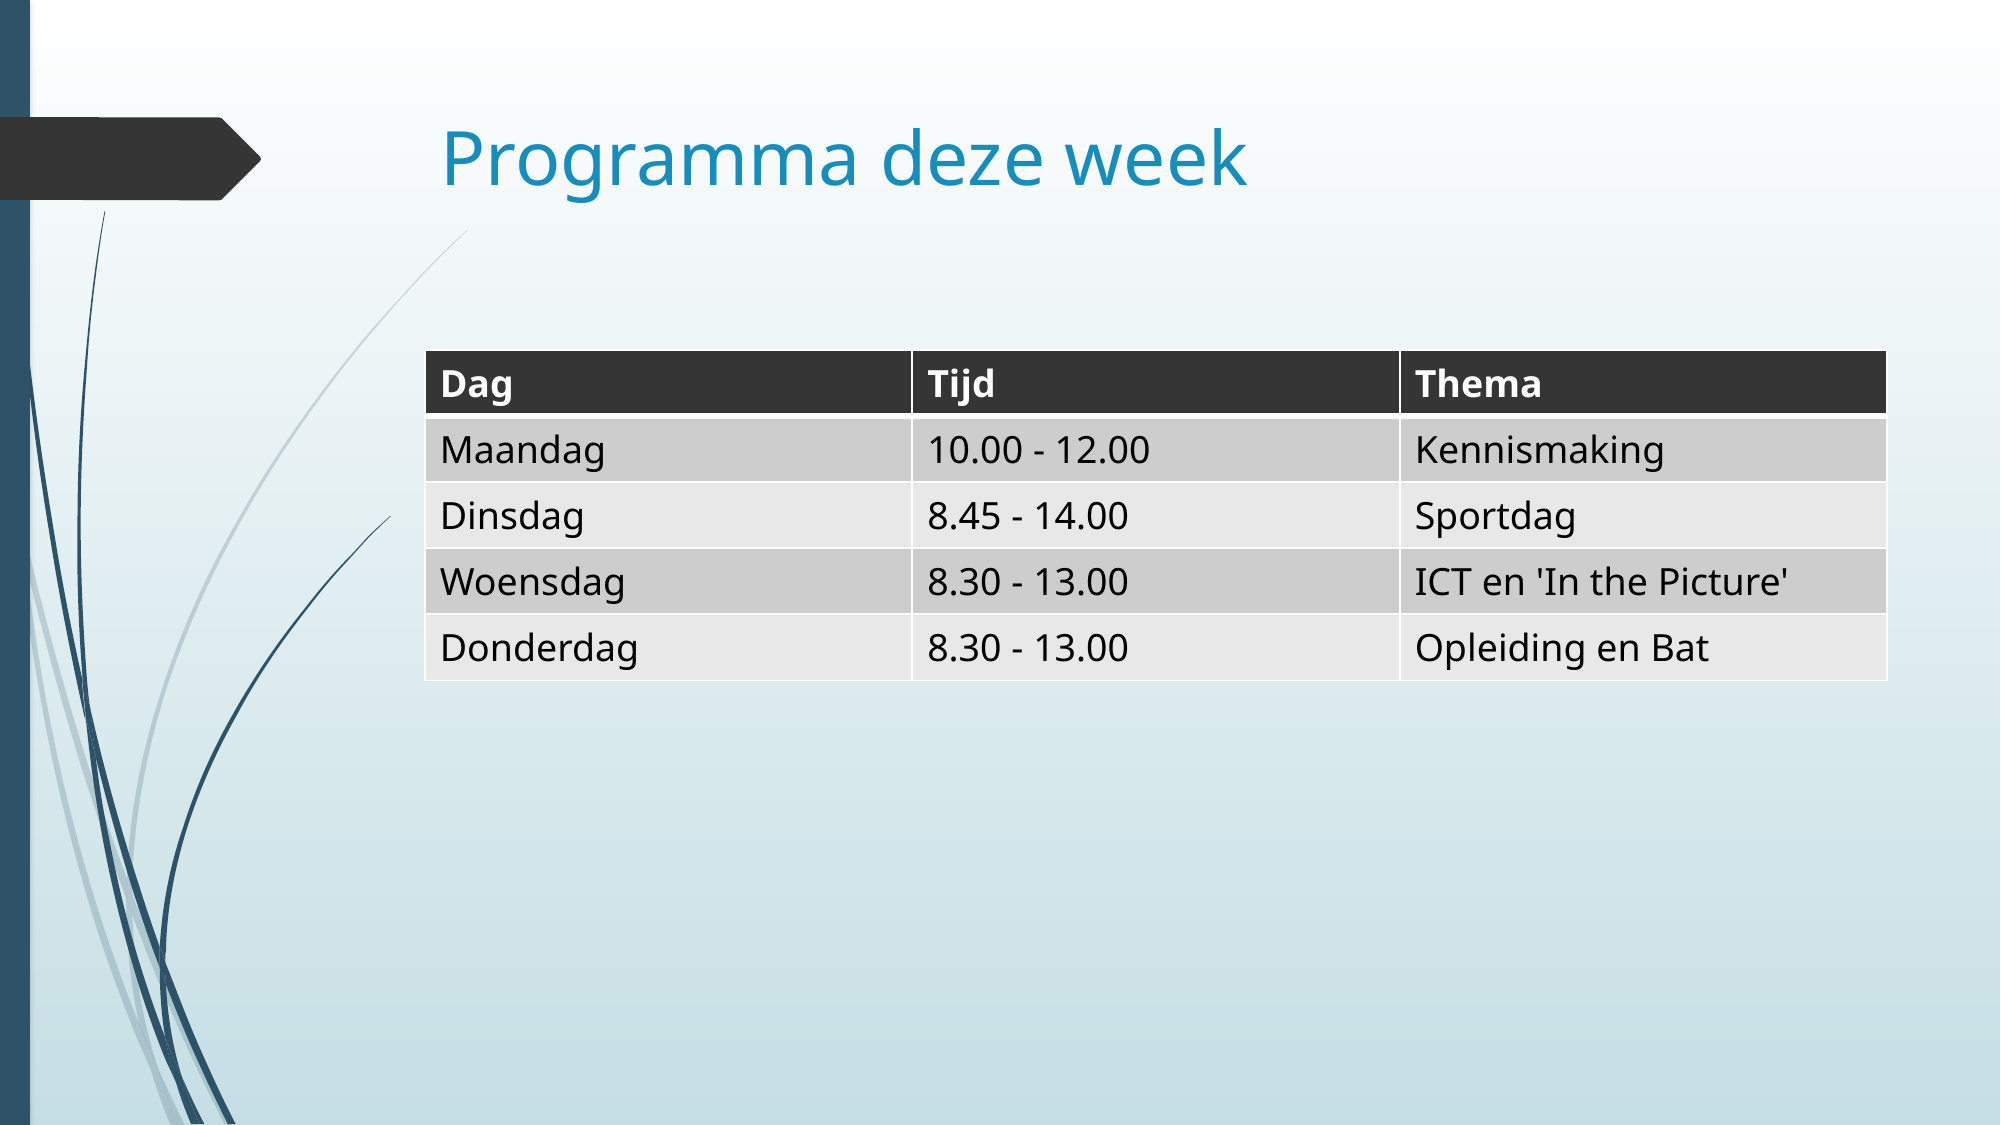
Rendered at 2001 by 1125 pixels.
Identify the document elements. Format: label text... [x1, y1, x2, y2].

table_cell Opleiding en Bat [1401, 615, 1886, 680]
table_cell 8.30 - 13.00 [913, 615, 1399, 680]
table_cell Woensdag [426, 549, 911, 613]
table_header Thema [1401, 351, 1886, 413]
table_header Dag [426, 351, 911, 413]
table_cell Kennismaking [1401, 419, 1886, 481]
table_cell 10.00 - 12.00 [913, 419, 1399, 481]
table_header Tijd [913, 351, 1399, 413]
table_cell 8.45 - 14.00 [913, 483, 1399, 547]
table_cell ICT en 'In the Picture' [1401, 549, 1886, 613]
title Programma deze week [425, 102, 1888, 313]
table_cell Donderdag [426, 615, 911, 680]
table_cell Dinsdag [426, 483, 911, 547]
table_cell Maandag [426, 419, 911, 481]
table_cell 8.30 - 13.00 [913, 549, 1399, 613]
table_cell Sportdag [1401, 483, 1886, 547]
